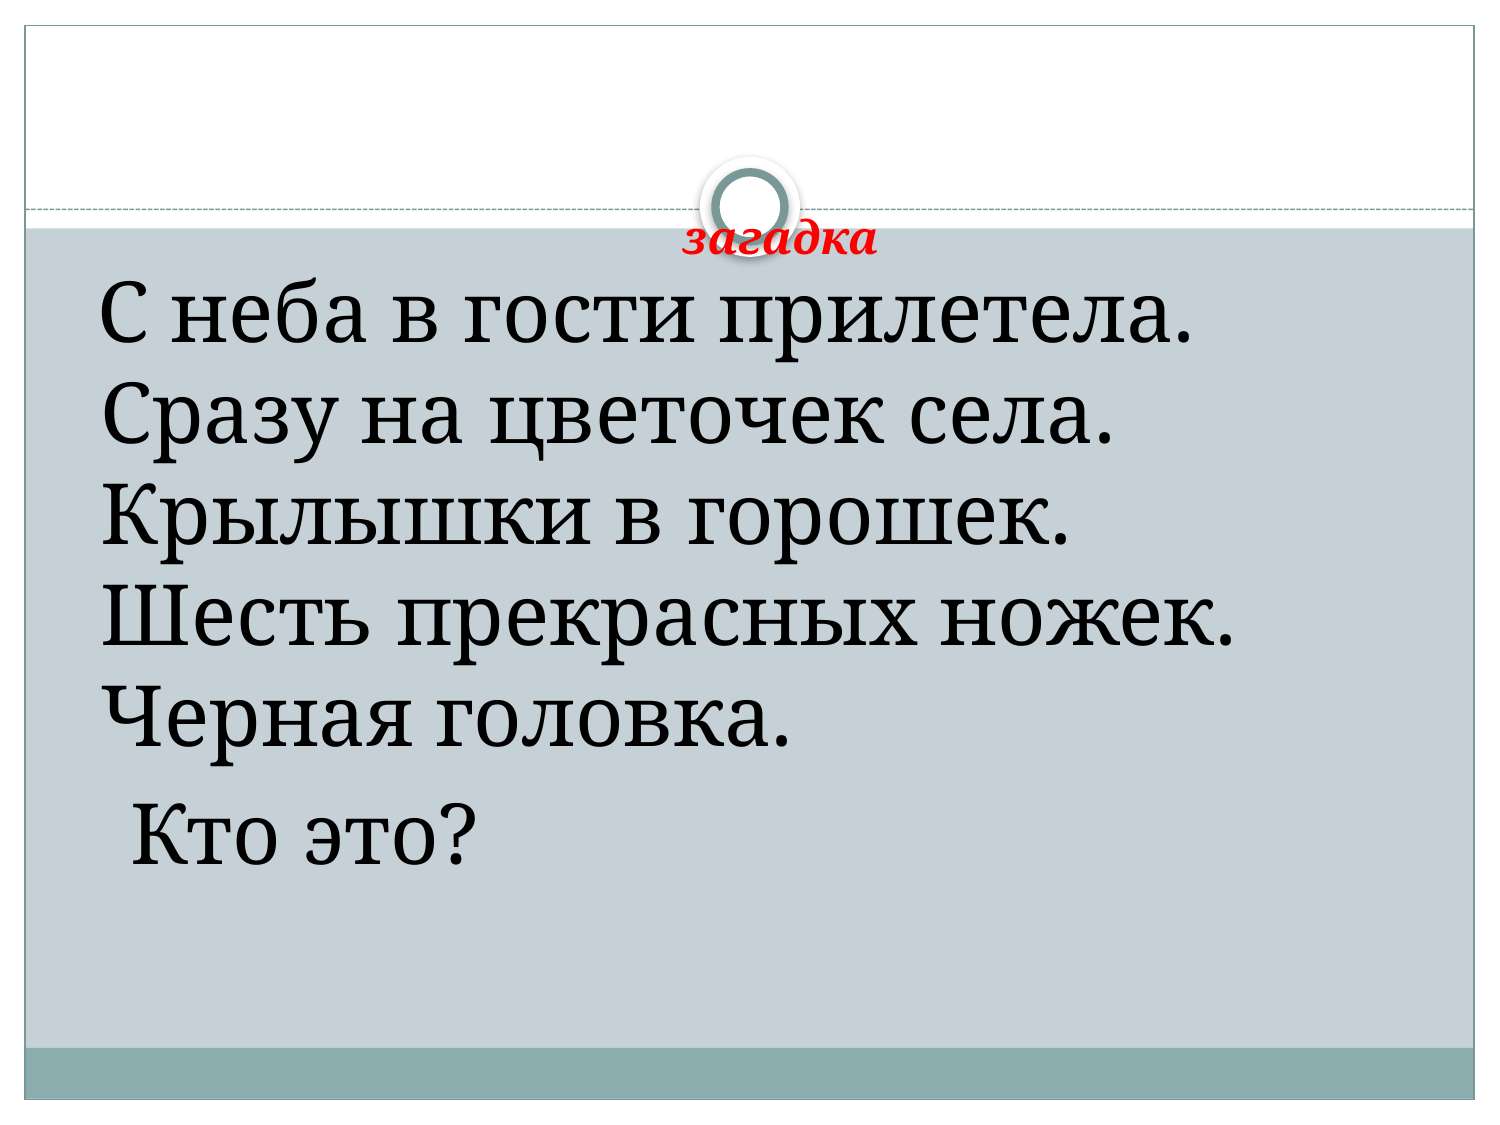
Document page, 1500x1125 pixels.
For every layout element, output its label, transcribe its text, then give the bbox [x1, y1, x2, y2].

list С неба в гости прилетела. Сразу на цветочек села. Крылышки в горошек. Шесть прекрасных ножек. Черная головка. Кто это? [49, 250, 1445, 1001]
title загадка [112, 90, 1450, 327]
